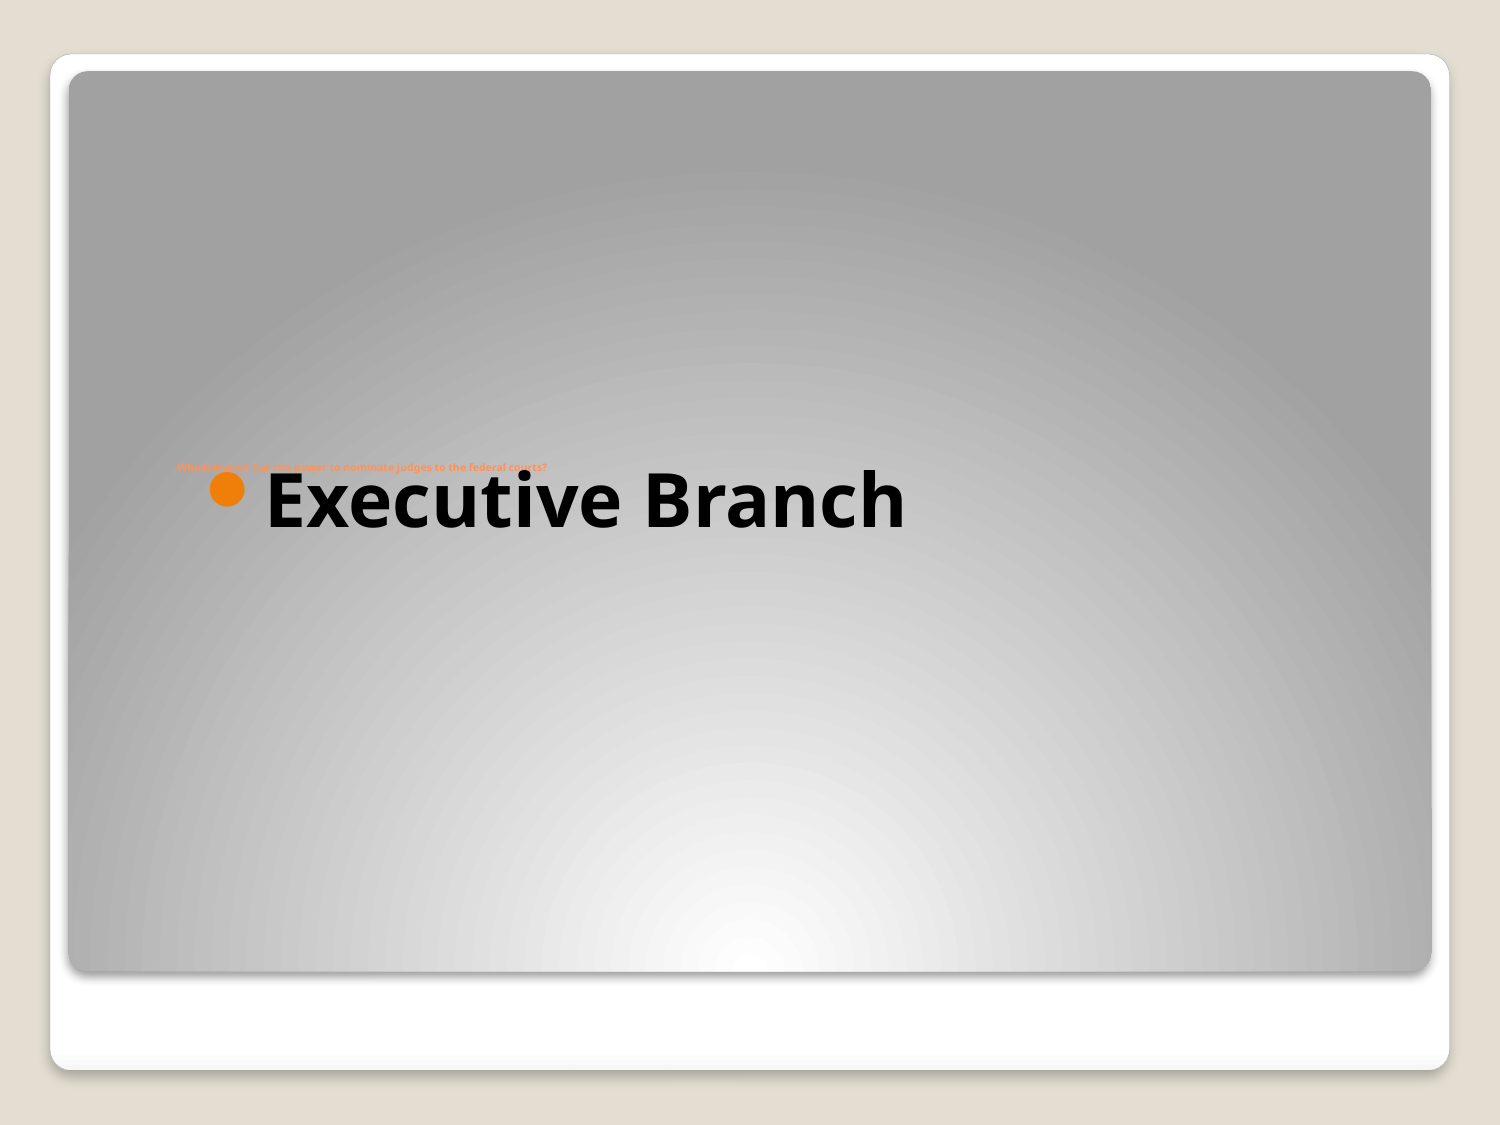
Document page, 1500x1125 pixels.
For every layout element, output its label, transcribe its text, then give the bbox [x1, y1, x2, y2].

list Executive Branch [174, 437, 1287, 1014]
title Which branch has the power to nominate judges to the federal courts? [162, 375, 1315, 494]
